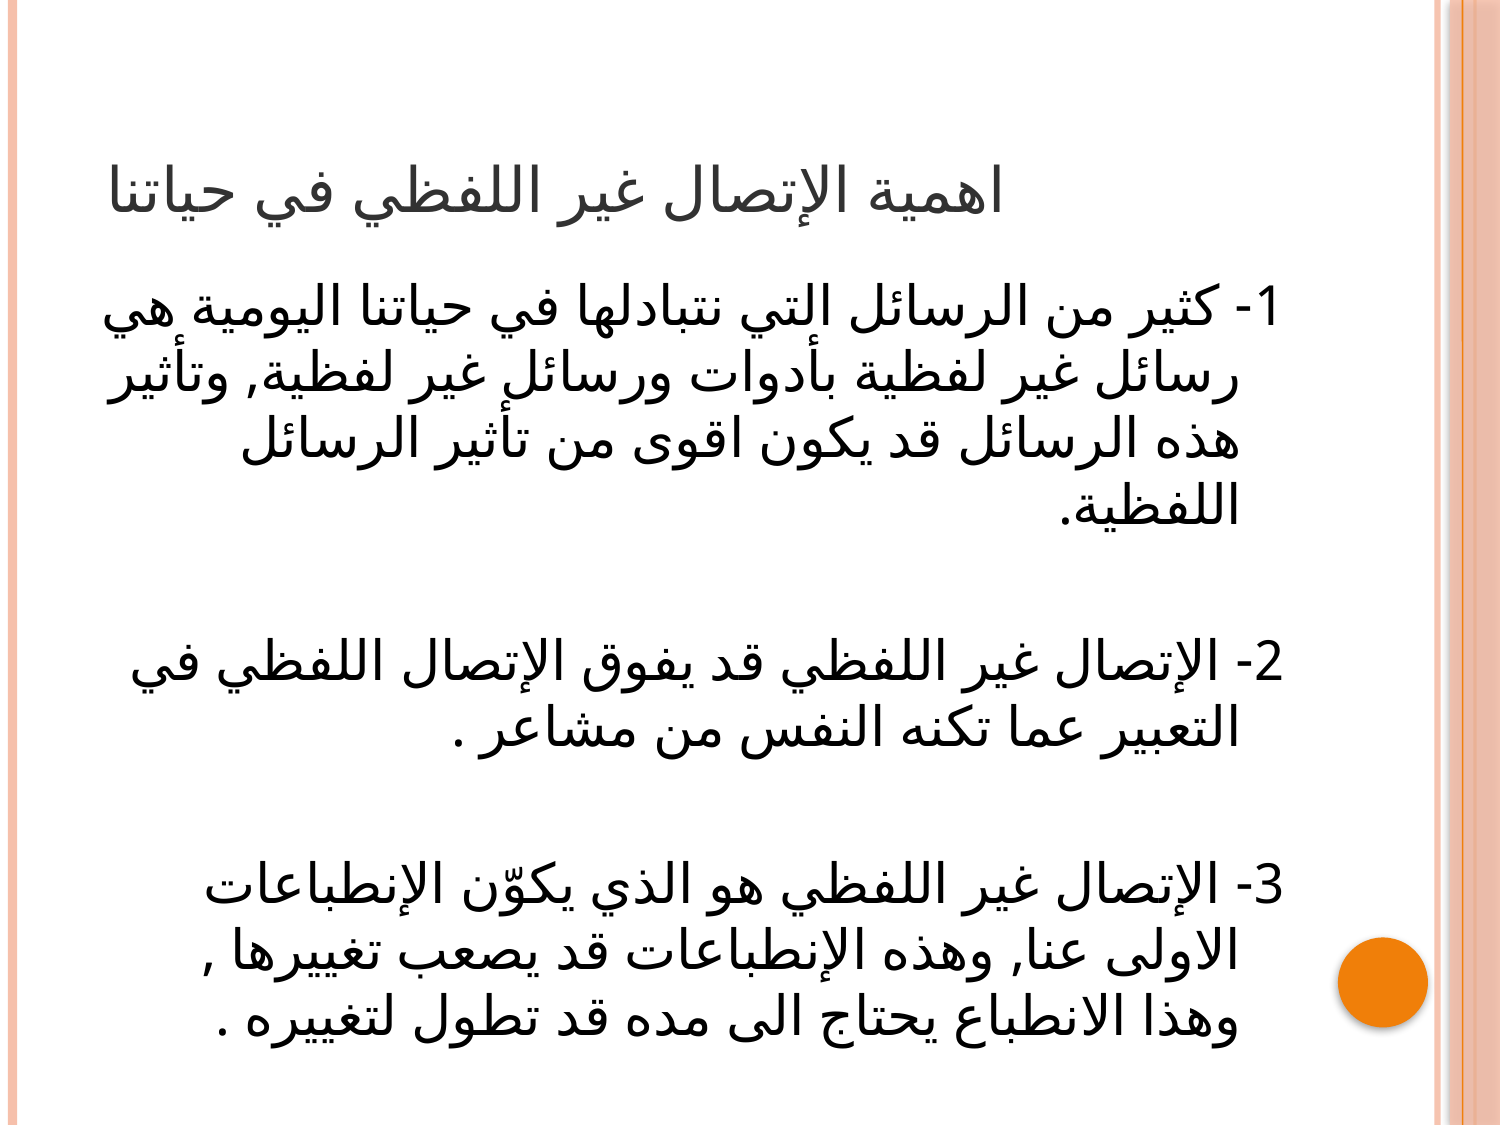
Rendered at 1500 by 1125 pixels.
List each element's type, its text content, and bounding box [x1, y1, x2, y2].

list 1- كثير من الرسائل التي نتبادلها في حياتنا اليومية هي رسائل غير لفظية بأدوات ورسائل غير لفظية, وتأثير هذه الرسائل قد يكون اقوى من تأثير الرسائل اللفظية. 2- الإتصال غير اللفظي قد يفوق الإتصال اللفظي في التعبير عما تكنه النفس من مشاعر . 3- الإتصال غير اللفظي هو الذي يكوّن الإنطباعات الاولى عنا, وهذه الإنطباعات قد يصعب تغييرها , وهذا الانطباع يحتاج الى مده قد تطول لتغييره . [75, 262, 1300, 1062]
title اهمية الإتصال غير اللفظي في حياتنا [75, 45, 1300, 233]
